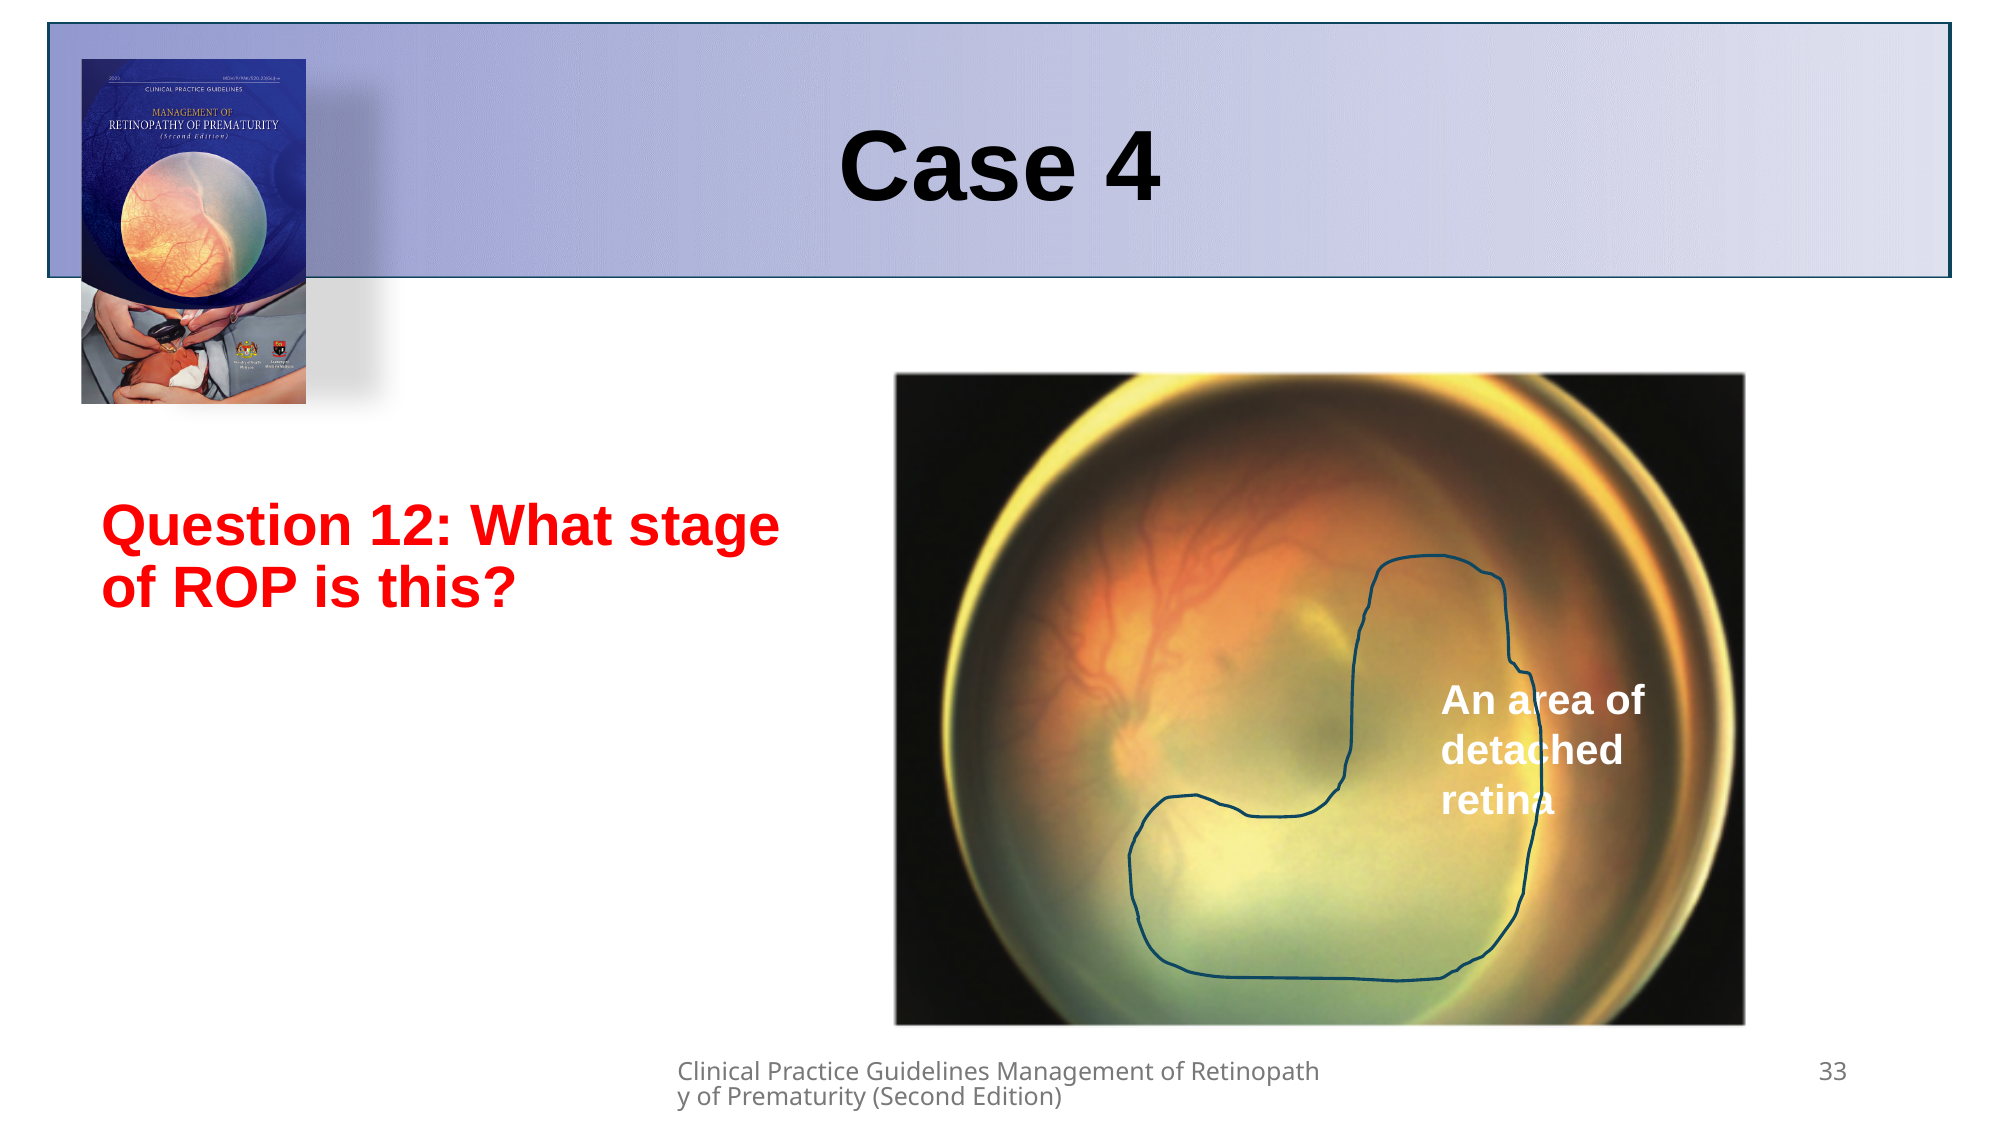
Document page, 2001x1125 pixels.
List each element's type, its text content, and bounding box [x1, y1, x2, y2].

picture [47, 21, 1953, 405]
footer Clinical Practice Guidelines Management of Retinopathy of Prematurity (Second Edition) [662, 1042, 1338, 1103]
text_box Question 12: What stage of ROP is this? [81, 474, 870, 914]
picture [884, 356, 1764, 1043]
slide_number 33 [1412, 1042, 1863, 1103]
